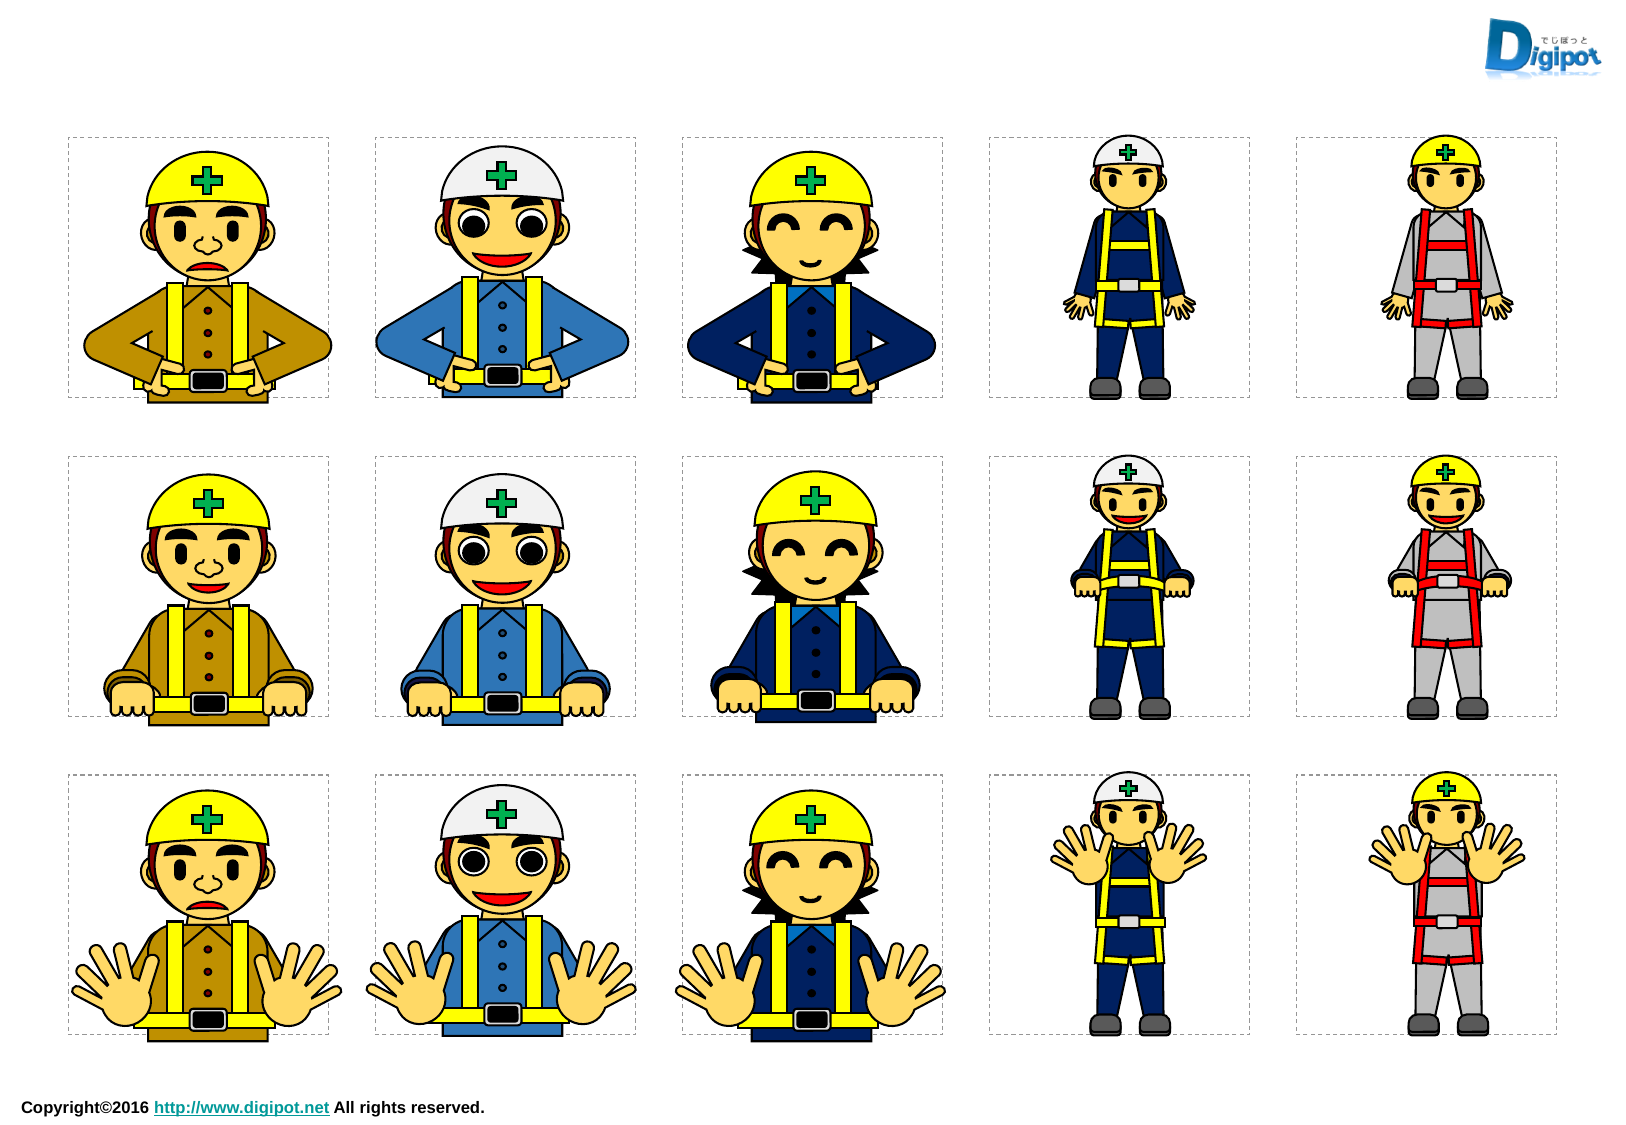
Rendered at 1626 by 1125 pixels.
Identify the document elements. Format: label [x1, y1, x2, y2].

text_box [710, 471, 920, 723]
text_box [367, 784, 635, 1037]
text_box [676, 790, 944, 1042]
text_box [1051, 771, 1206, 1036]
text_box [73, 790, 341, 1042]
text_box [1063, 135, 1196, 400]
text_box [103, 474, 313, 726]
text_box [401, 473, 611, 726]
picture [1485, 18, 1602, 82]
text_box [1388, 455, 1512, 720]
text_box [1370, 771, 1524, 1036]
text_box [1381, 135, 1513, 400]
text_box [90, 151, 326, 403]
text_box [382, 146, 623, 398]
text_box [1070, 455, 1194, 720]
text_box [694, 151, 930, 403]
